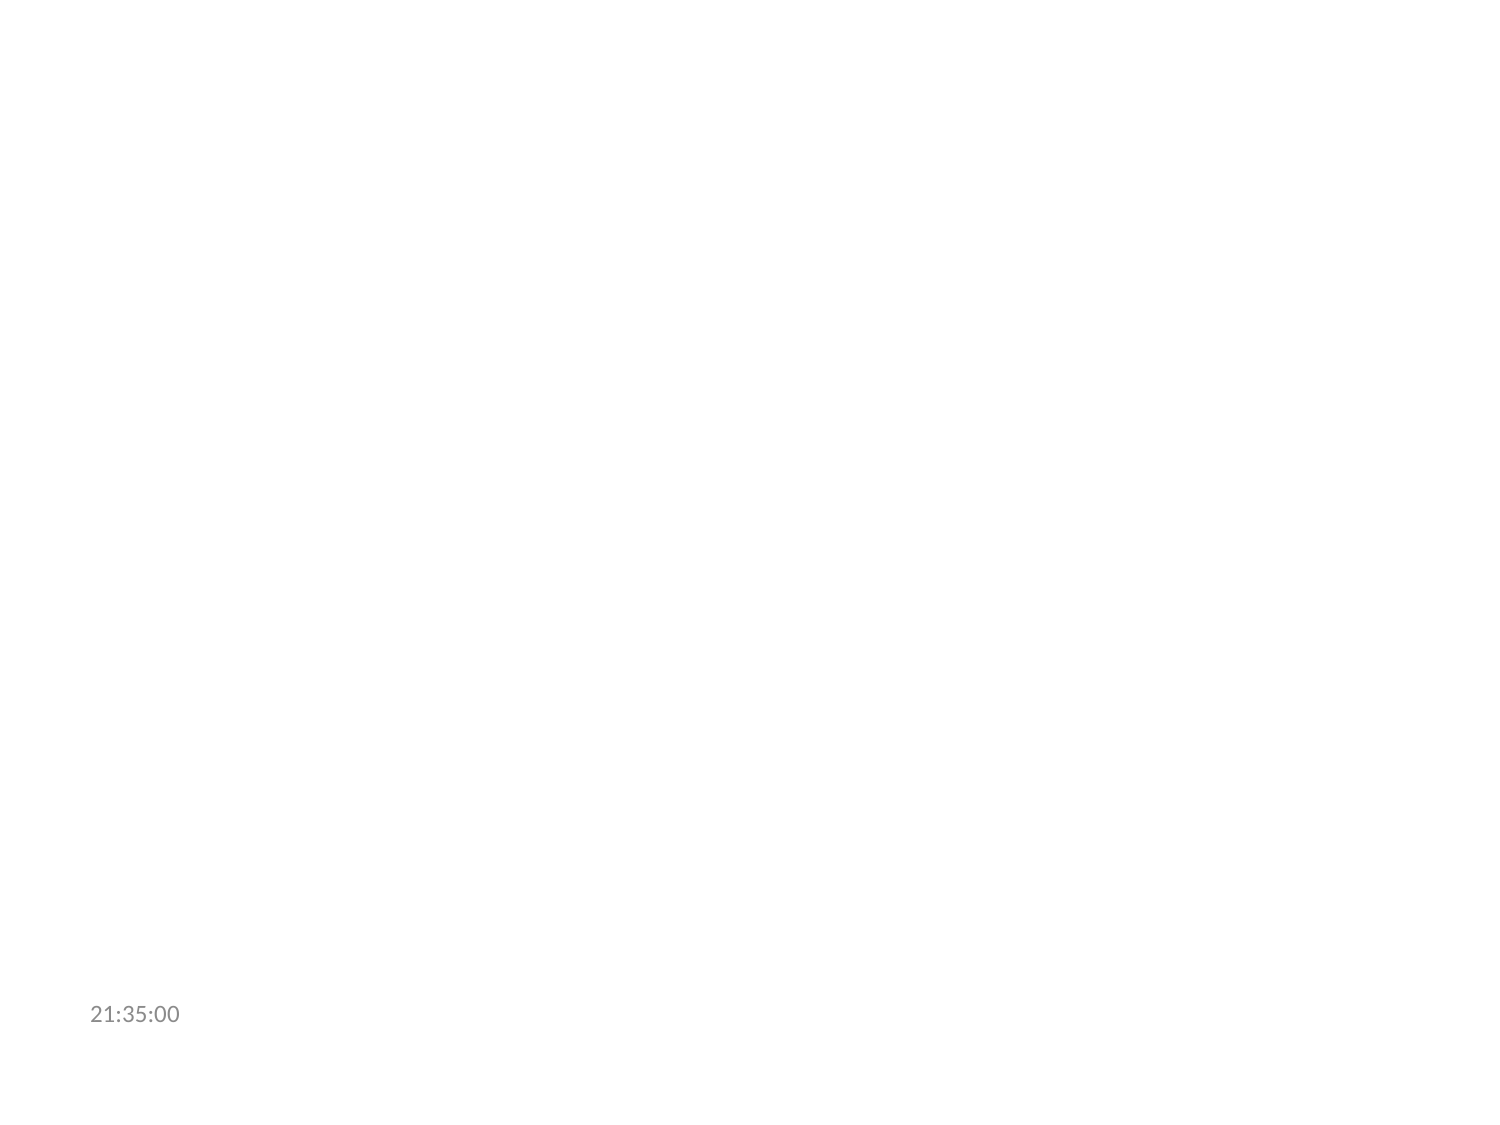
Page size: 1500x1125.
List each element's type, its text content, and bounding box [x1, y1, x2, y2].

text_box 15:35:09 [75, 982, 425, 1043]
